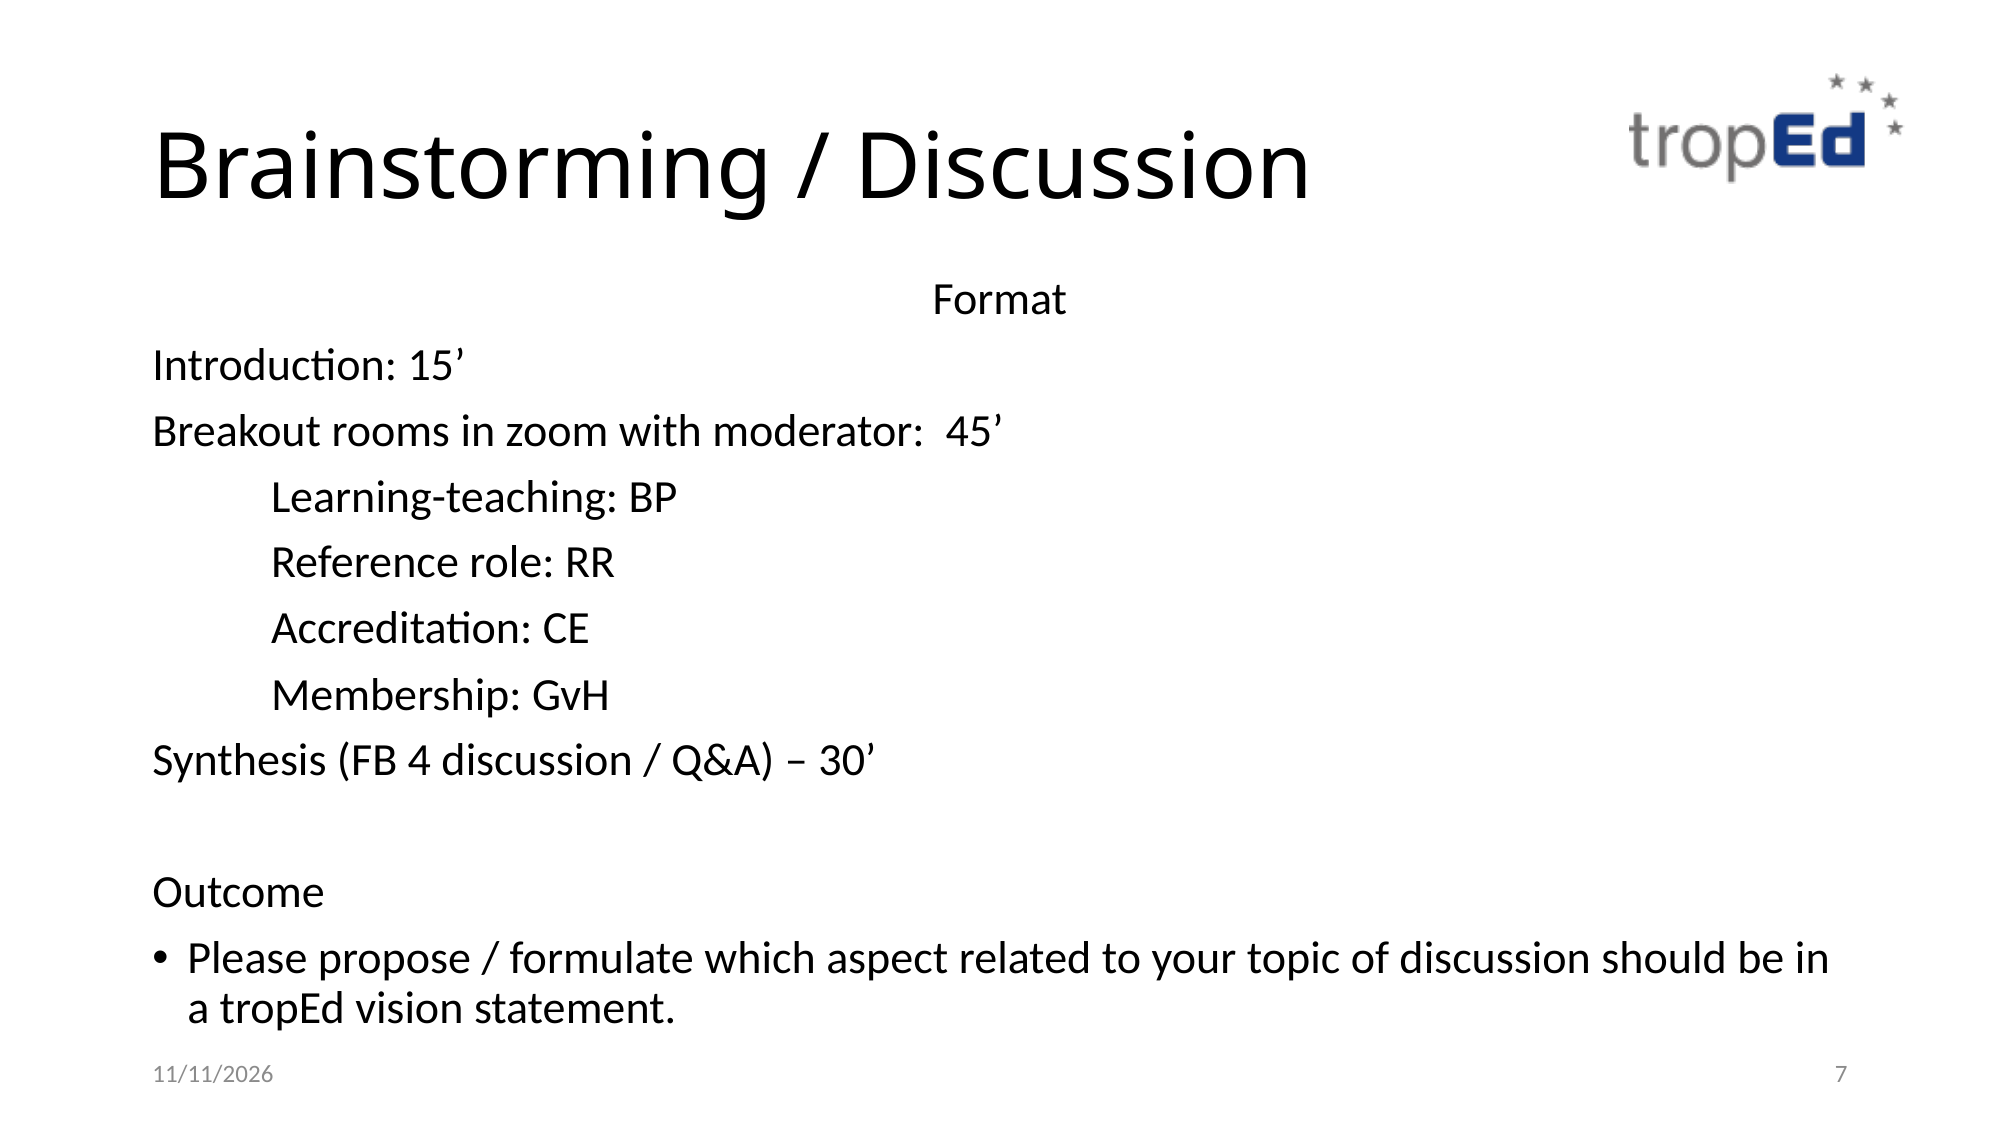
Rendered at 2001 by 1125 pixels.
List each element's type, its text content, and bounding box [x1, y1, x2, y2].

list Format Introduction: 15’ Breakout rooms in zoom with moderator: 45’ Learning-teaching: BP Reference role: RR Accreditation: CE Membership: GvH Synthesis (FB 4 discussion / Q&A) – 30’ Outcome Please propose / formulate which aspect related to your topic of discussion should be in a tropEd vision statement. [137, 266, 1863, 1043]
title Brainstorming / Discussion [137, 59, 1863, 266]
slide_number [137, 1042, 588, 1103]
slide_number 7 [1412, 1042, 1863, 1103]
picture [1629, 73, 1914, 185]
